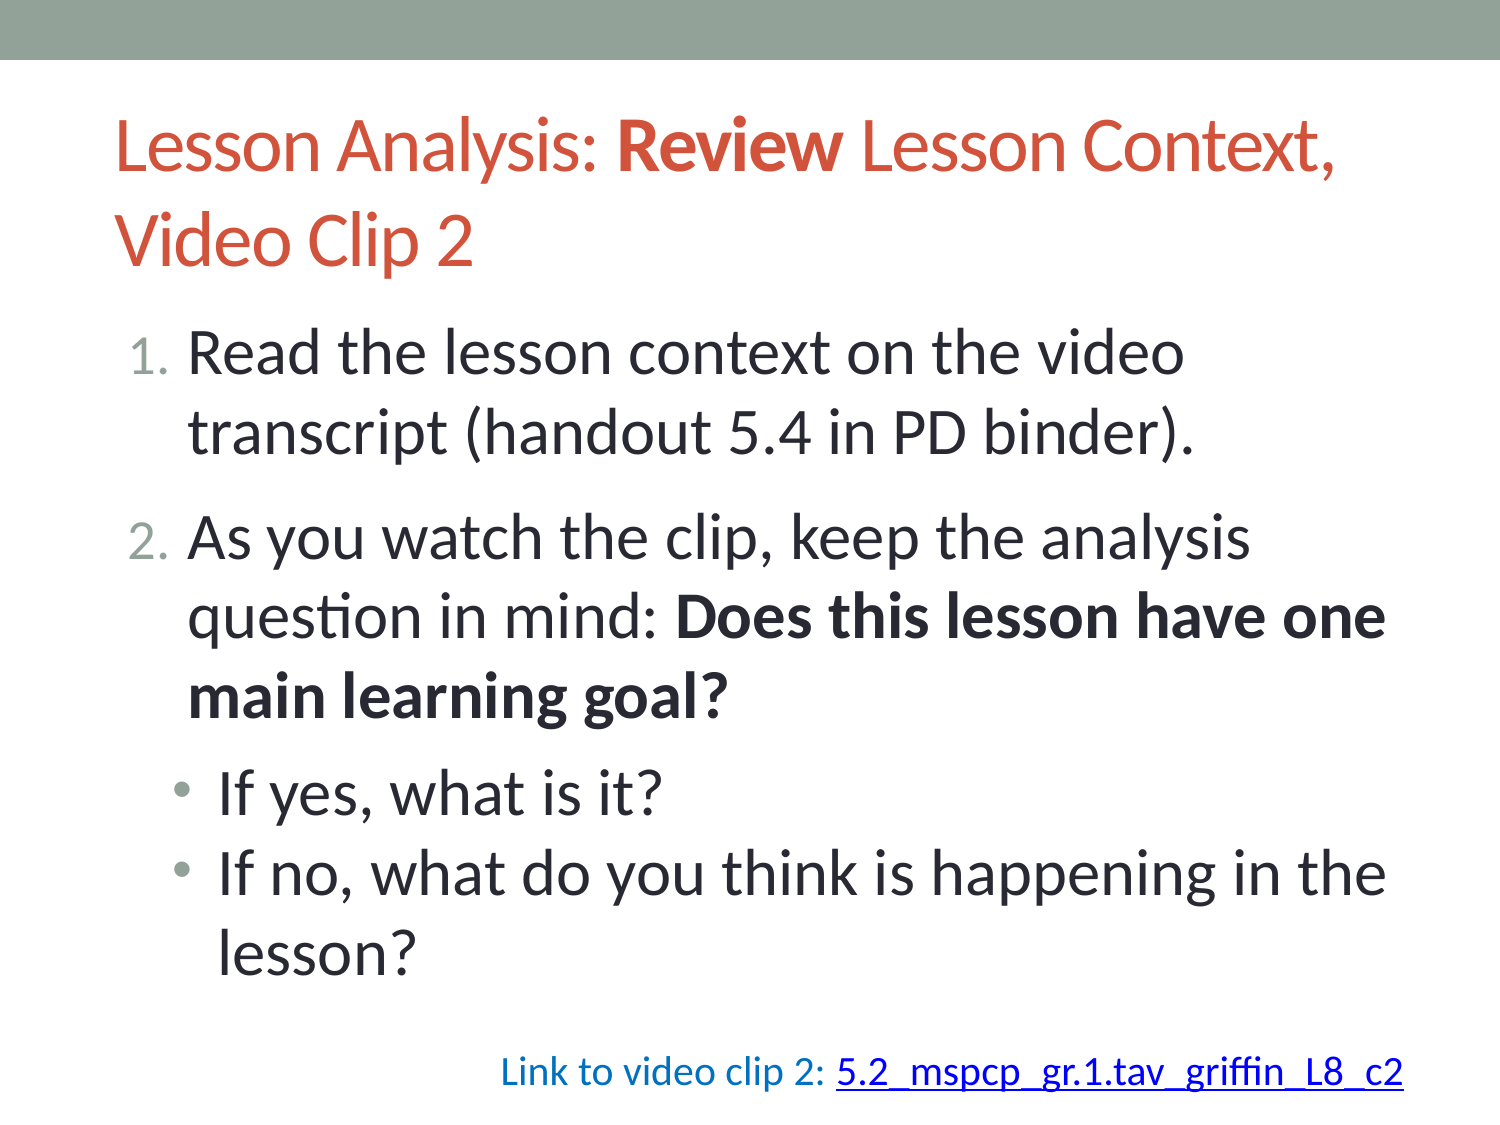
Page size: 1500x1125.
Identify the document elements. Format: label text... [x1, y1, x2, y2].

title Lesson Analysis: Review Lesson Context, Video Clip 2 [99, 112, 1430, 263]
text_box Read the lesson context on the video transcript (handout 5.4 in PD binder). As you watch the clip, keep the analysis question in mind: Does this lesson have one main learning goal? If yes, what is it? If no, what do you think is happening in the lesson? [112, 299, 1425, 1000]
text_box Link to video clip 2: 5.2_mspcp_gr.1.tav_griffin_L8_c2 [485, 1036, 1430, 1102]
